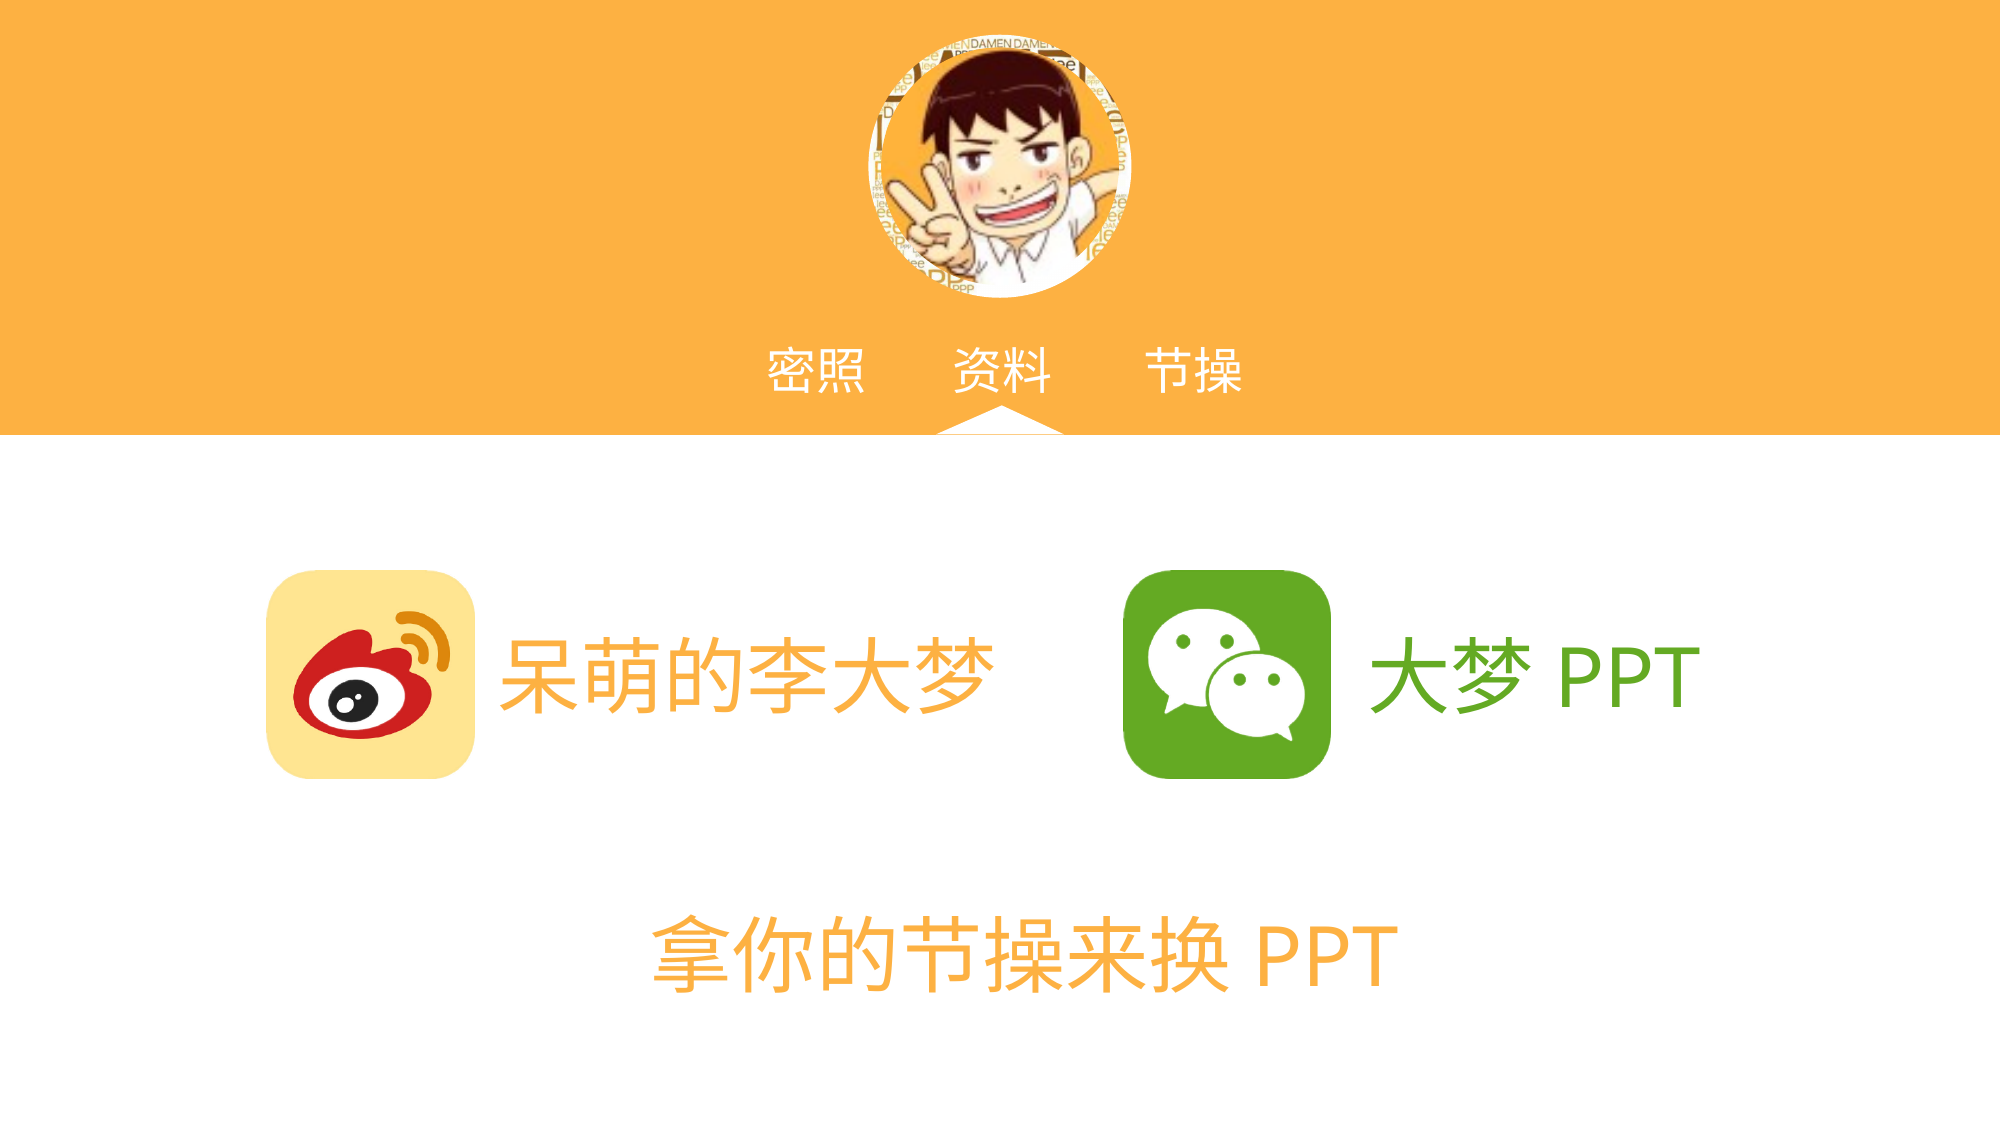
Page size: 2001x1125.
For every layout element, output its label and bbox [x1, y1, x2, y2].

text_box [935, 409, 1065, 436]
text_box [868, 34, 1132, 298]
text_box [0, 0, 2000, 436]
text_box [751, 332, 1274, 409]
text_box [266, 570, 1734, 1013]
